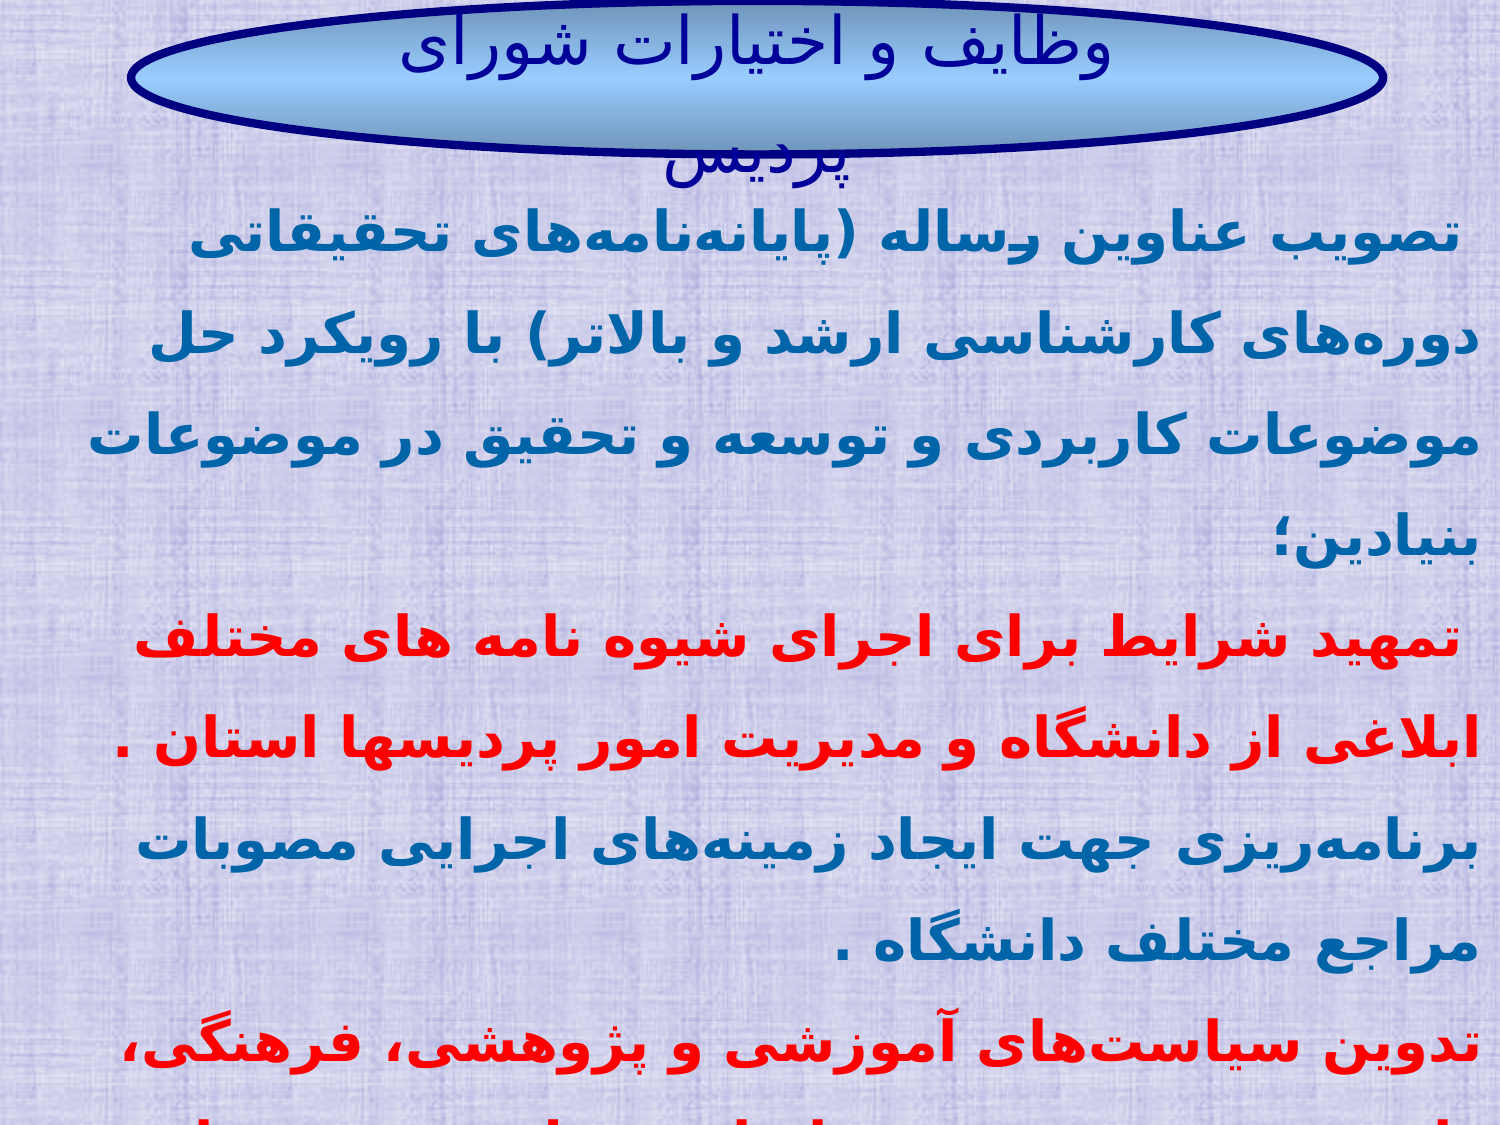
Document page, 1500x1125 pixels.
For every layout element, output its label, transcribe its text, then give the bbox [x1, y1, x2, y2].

text_box وظایف و اختیارات شورای پردیس [131, 0, 1384, 154]
text_box تصویب عناوین رساله (پایانه‌نامه‌های تحقیقاتی دوره‌های کارشناسی ارشد و بالاتر) با رویکرد حل موضوعات کاربردی و توسعه و تحقیق در موضوعات بنیادین؛ تمهید شرایط برای اجرای شیوه نامه های مختلف ابلاغی از دانشگاه و مدیریت امور پردیس‏ها استان . برنامه‌ریزی جهت ایجاد زمینه‌های اجرایی مصوبات مراجع مختلف دانشگاه . تدوین سیاست‌های آموزشی و پژوهشی، فرهنگی، دانشجویی و پردیس بر اساس خط مشی و برنامه راهبردی دانشگاه جهت تصویب در شورای استان هماهنگی میان گروه‌ها و بخشها در ارائه دروس مشترک؛ [0, 154, 1497, 1125]
